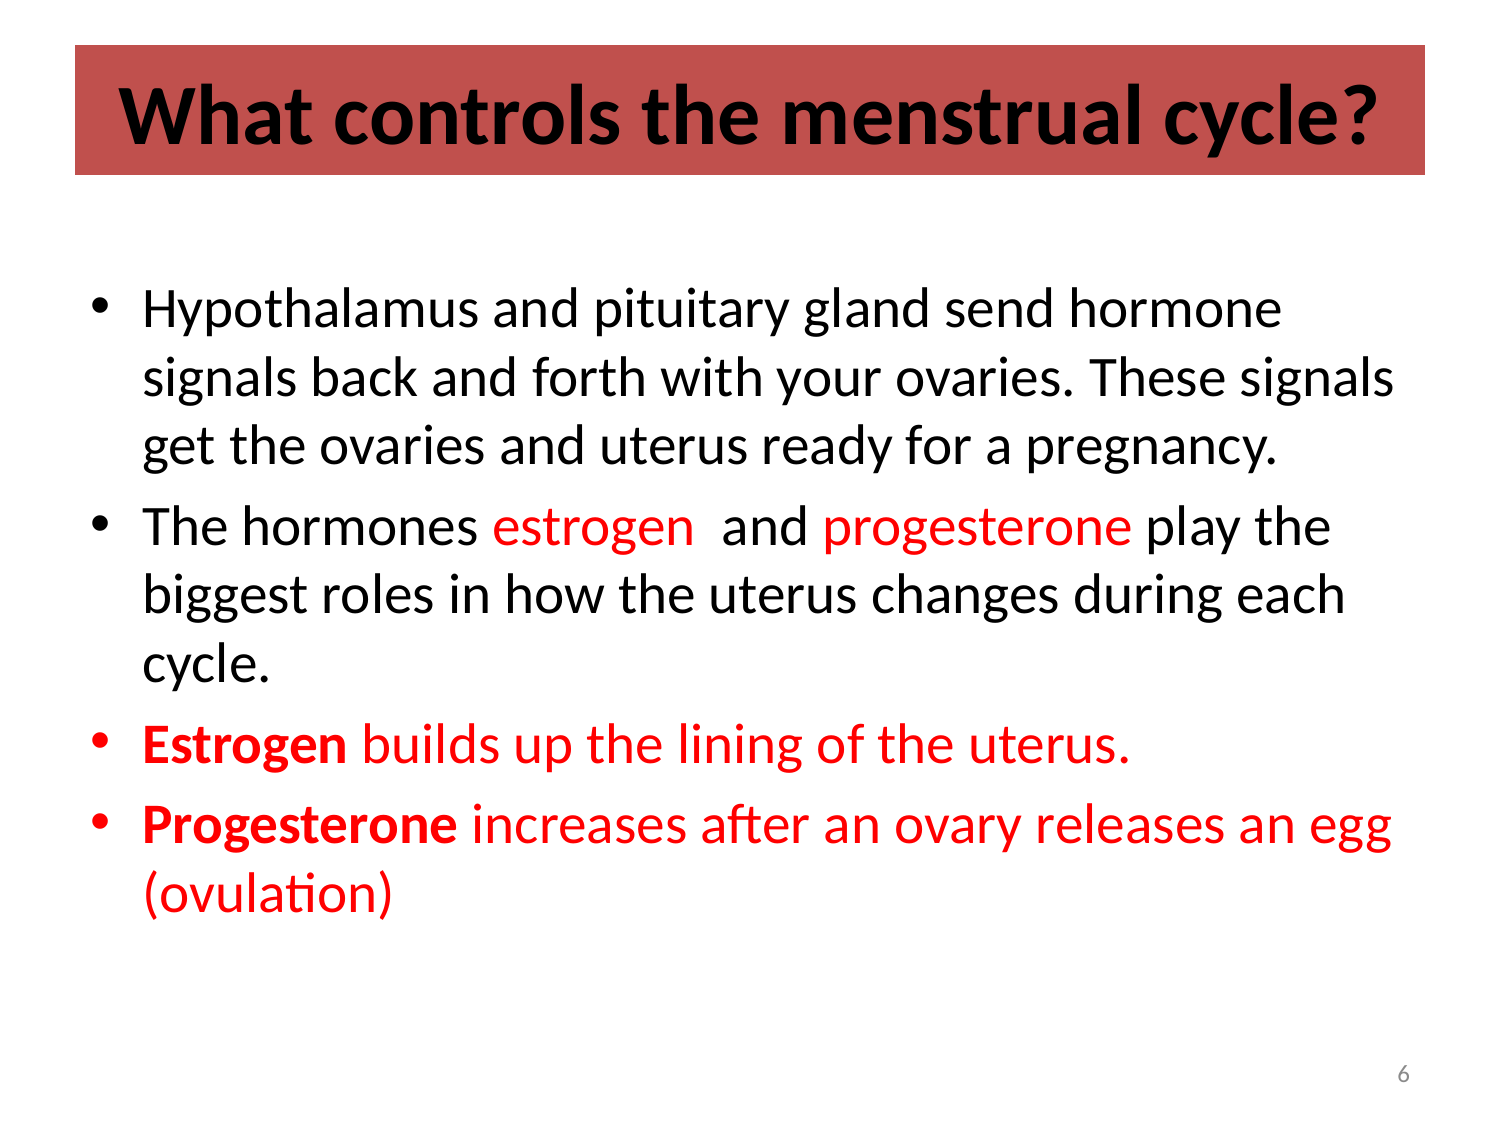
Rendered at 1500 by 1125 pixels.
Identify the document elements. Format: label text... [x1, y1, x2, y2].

list Hypothalamus and pituitary gland send hormone signals back and forth with your ovaries. These signals get the ovaries and uterus ready for a pregnancy. The hormones estrogen and progesterone play the biggest roles in how the uterus changes during each cycle. Estrogen builds up the lining of the uterus. Progesterone increases after an ovary releases an egg (ovulation) [75, 262, 1425, 1005]
slide_number 6 [1074, 1042, 1425, 1103]
title What controls the menstrual cycle? [75, 45, 1425, 175]
